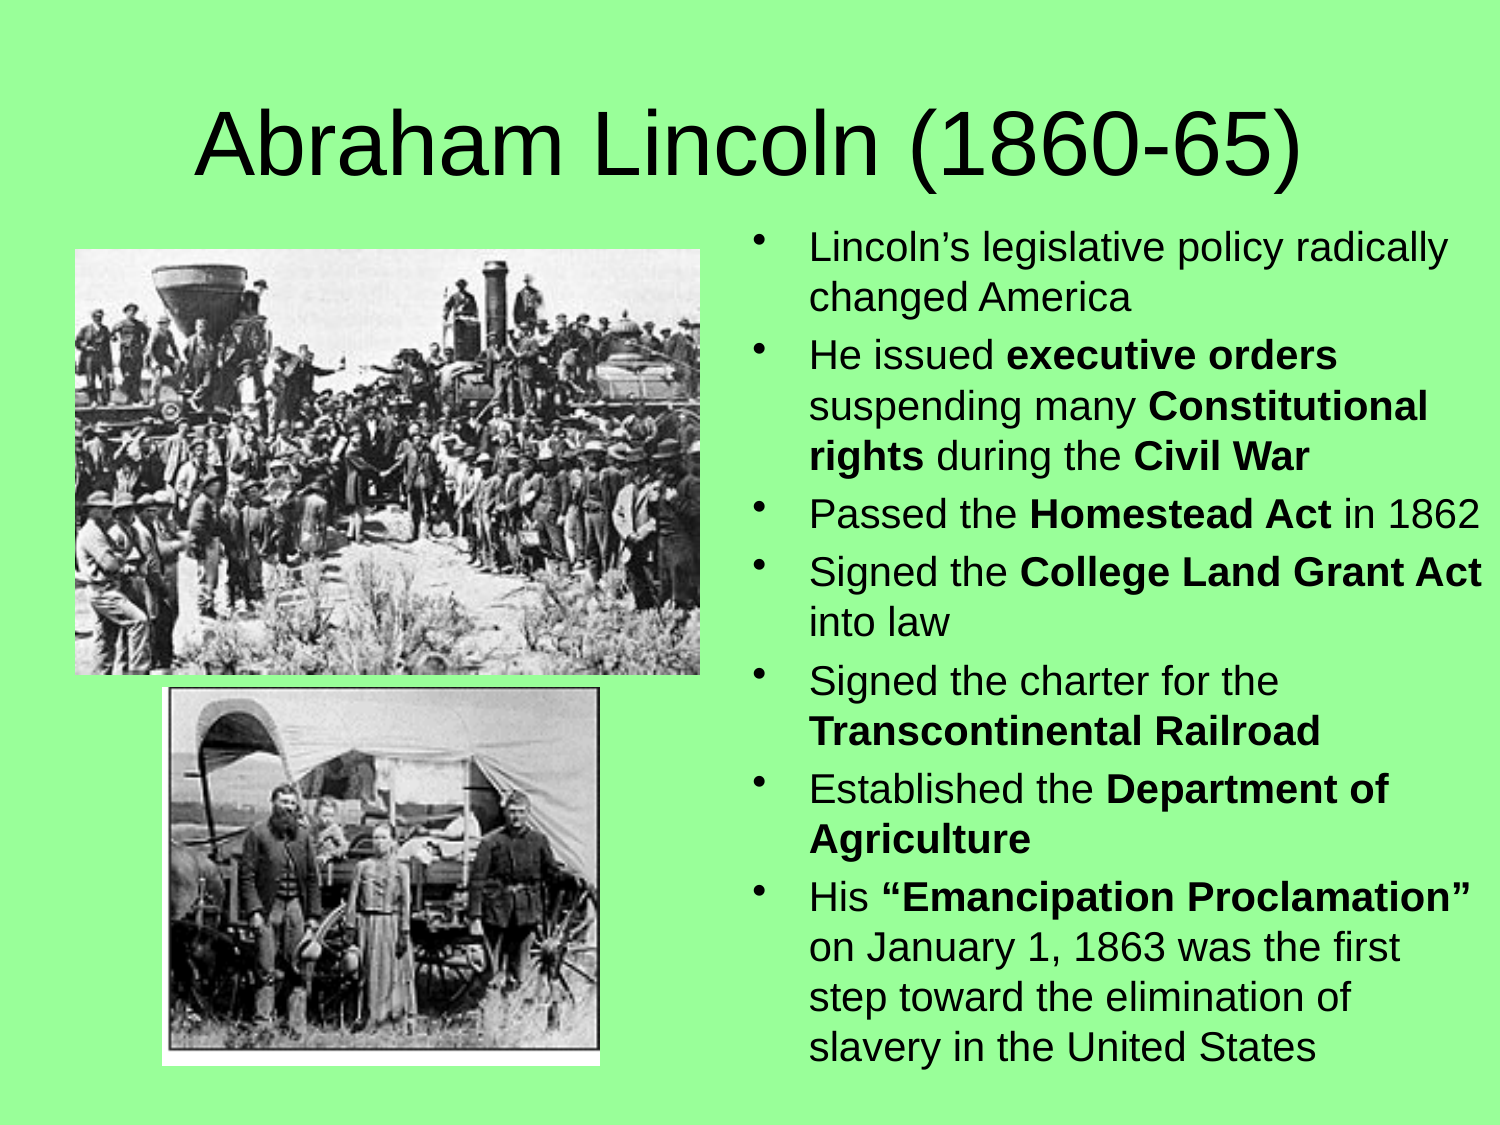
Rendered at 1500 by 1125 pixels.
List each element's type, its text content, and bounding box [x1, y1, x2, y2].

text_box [74, 249, 701, 676]
picture [162, 687, 601, 1067]
title Abraham Lincoln (1860-65) [75, 45, 1425, 233]
list Lincoln’s legislative policy radically changed America He issued executive orders suspending many Constitutional rights during the Civil War Passed the Homestead Act in 1862 Signed the College Land Grant Act into law Signed the charter for the Transcontinental Railroad Established the Department of Agriculture His “Emancipation Proclamation” on January 1, 1863 was the first step toward the elimination of slavery in the United States [737, 212, 1500, 1125]
